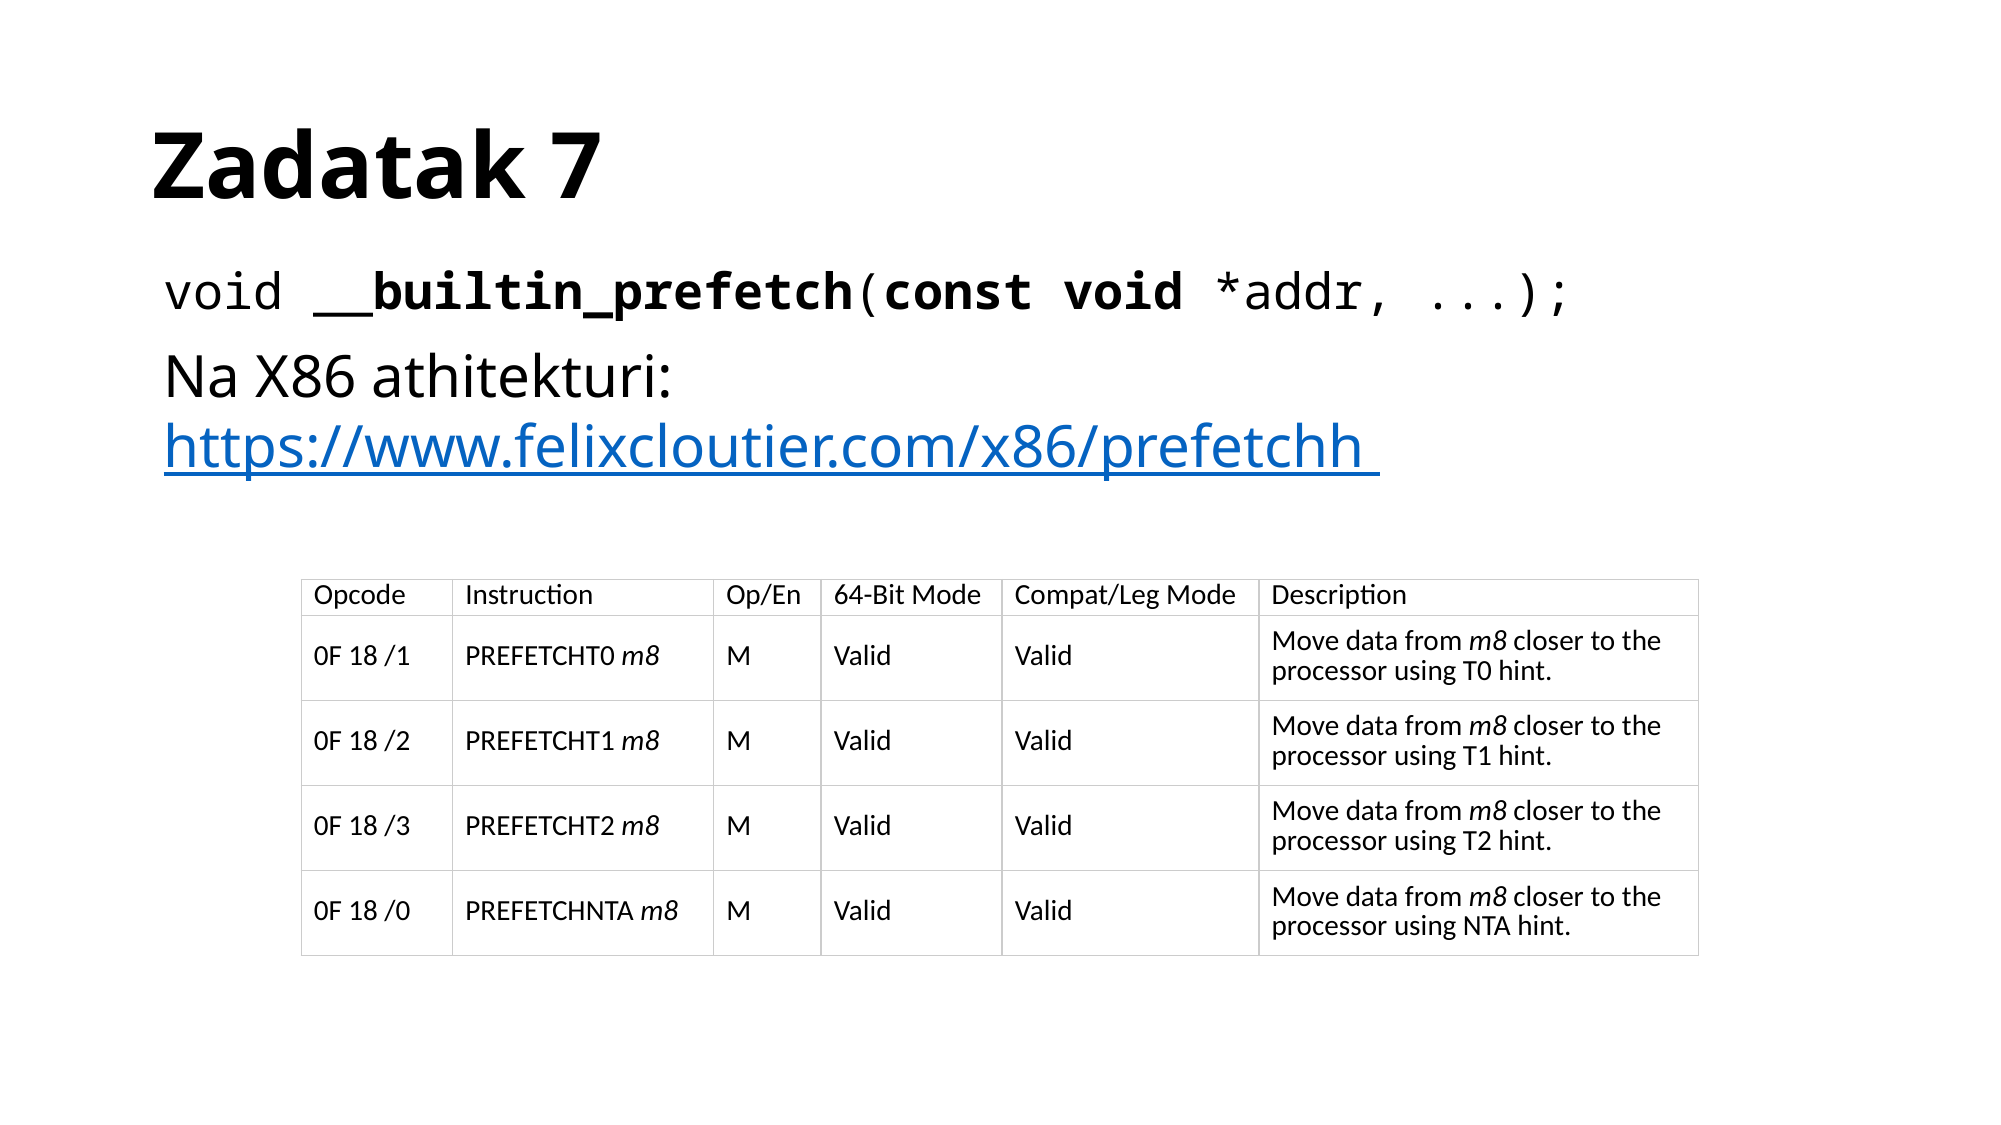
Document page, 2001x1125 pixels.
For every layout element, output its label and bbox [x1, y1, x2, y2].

table_cell [1260, 871, 1698, 955]
table_cell [453, 616, 713, 700]
title [137, 59, 1863, 278]
table_cell [714, 701, 820, 785]
table_cell [1260, 701, 1698, 785]
list [148, 251, 1874, 534]
table_header [302, 580, 452, 615]
table_cell [1003, 701, 1258, 785]
table_cell [302, 786, 452, 870]
table_cell [822, 701, 1001, 785]
table_cell [822, 786, 1001, 870]
table_header [1003, 580, 1258, 615]
table_cell [302, 871, 452, 955]
table_cell [302, 701, 452, 785]
table_cell [302, 616, 452, 700]
table_cell [1260, 786, 1698, 870]
table_cell [822, 871, 1001, 955]
table_header [1260, 580, 1698, 615]
table_cell [453, 871, 713, 955]
table_cell [453, 701, 713, 785]
table_cell [1003, 871, 1258, 955]
table_cell [822, 616, 1001, 700]
table_cell [1260, 616, 1698, 700]
table_header [714, 580, 820, 615]
table_header [453, 580, 713, 615]
table_cell [714, 616, 820, 700]
table_cell [1003, 616, 1258, 700]
table_header [822, 580, 1001, 615]
table_cell [714, 786, 820, 870]
table_cell [1003, 786, 1258, 870]
table_cell [714, 871, 820, 955]
table_cell [453, 786, 713, 870]
